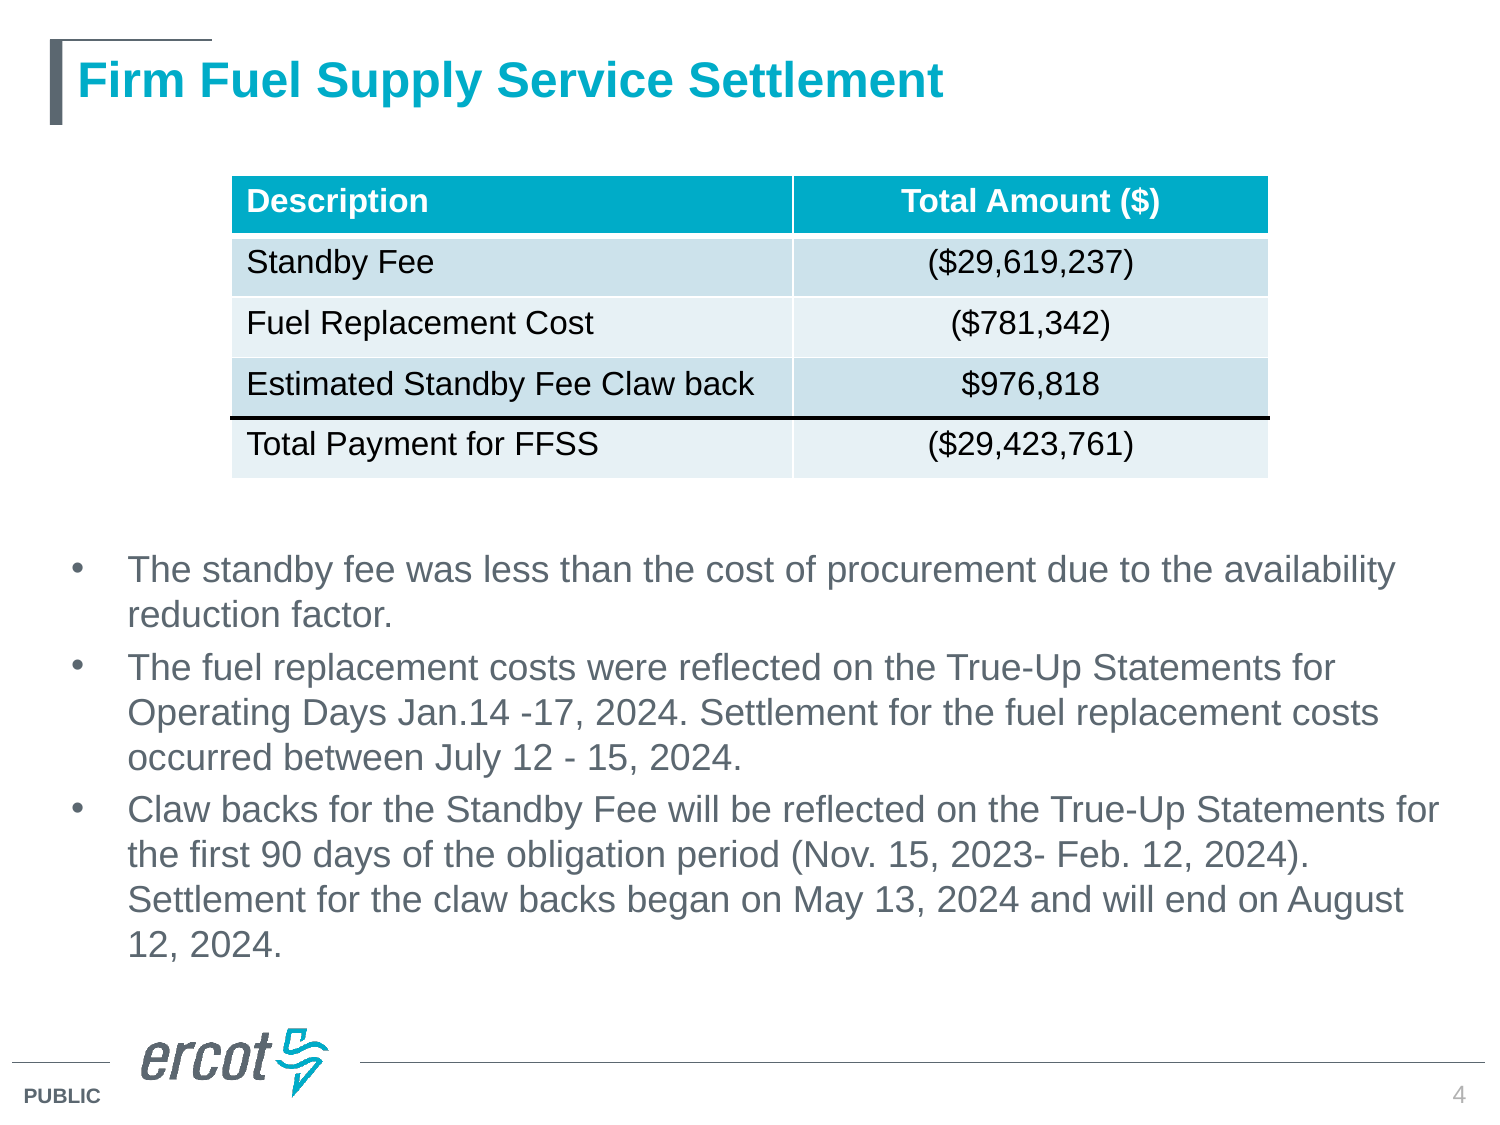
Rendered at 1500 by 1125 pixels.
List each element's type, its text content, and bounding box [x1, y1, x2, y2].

table_header Total Amount ($) [794, 176, 1268, 233]
table_header Description [232, 176, 792, 233]
picture [137, 1024, 332, 1100]
list The standby fee was less than the cost of procurement due to the availability reduction factor. The fuel replacement costs were reflected on the True-Up Statements for Operating Days Jan.14 -17, 2024. Settlement for the fuel replacement costs occurred between July 12 - 15, 2024. Claw backs for the Standby Fee will be reflected on the True-Up Statements for the first 90 days of the obligation period (Nov. 15, 2023- Feb. 12, 2024). Settlement for the claw backs began on May 13, 2024 and will end on August 12, 2024. [56, 537, 1457, 950]
table_cell Total Payment for FFSS [232, 420, 792, 478]
table_cell ($781,342) [794, 298, 1268, 357]
table_cell $976,818 [794, 358, 1268, 416]
table_cell Standby Fee [232, 239, 792, 296]
slide_number 4 [1437, 1076, 1475, 1112]
table_cell Fuel Replacement Cost [232, 298, 792, 357]
table_cell ($29,619,237) [794, 239, 1268, 296]
table_cell ($29,423,761) [794, 420, 1268, 478]
title Firm Fuel Supply Service Settlement [62, 39, 1450, 228]
table_cell Estimated Standby Fee Claw back [232, 358, 792, 416]
